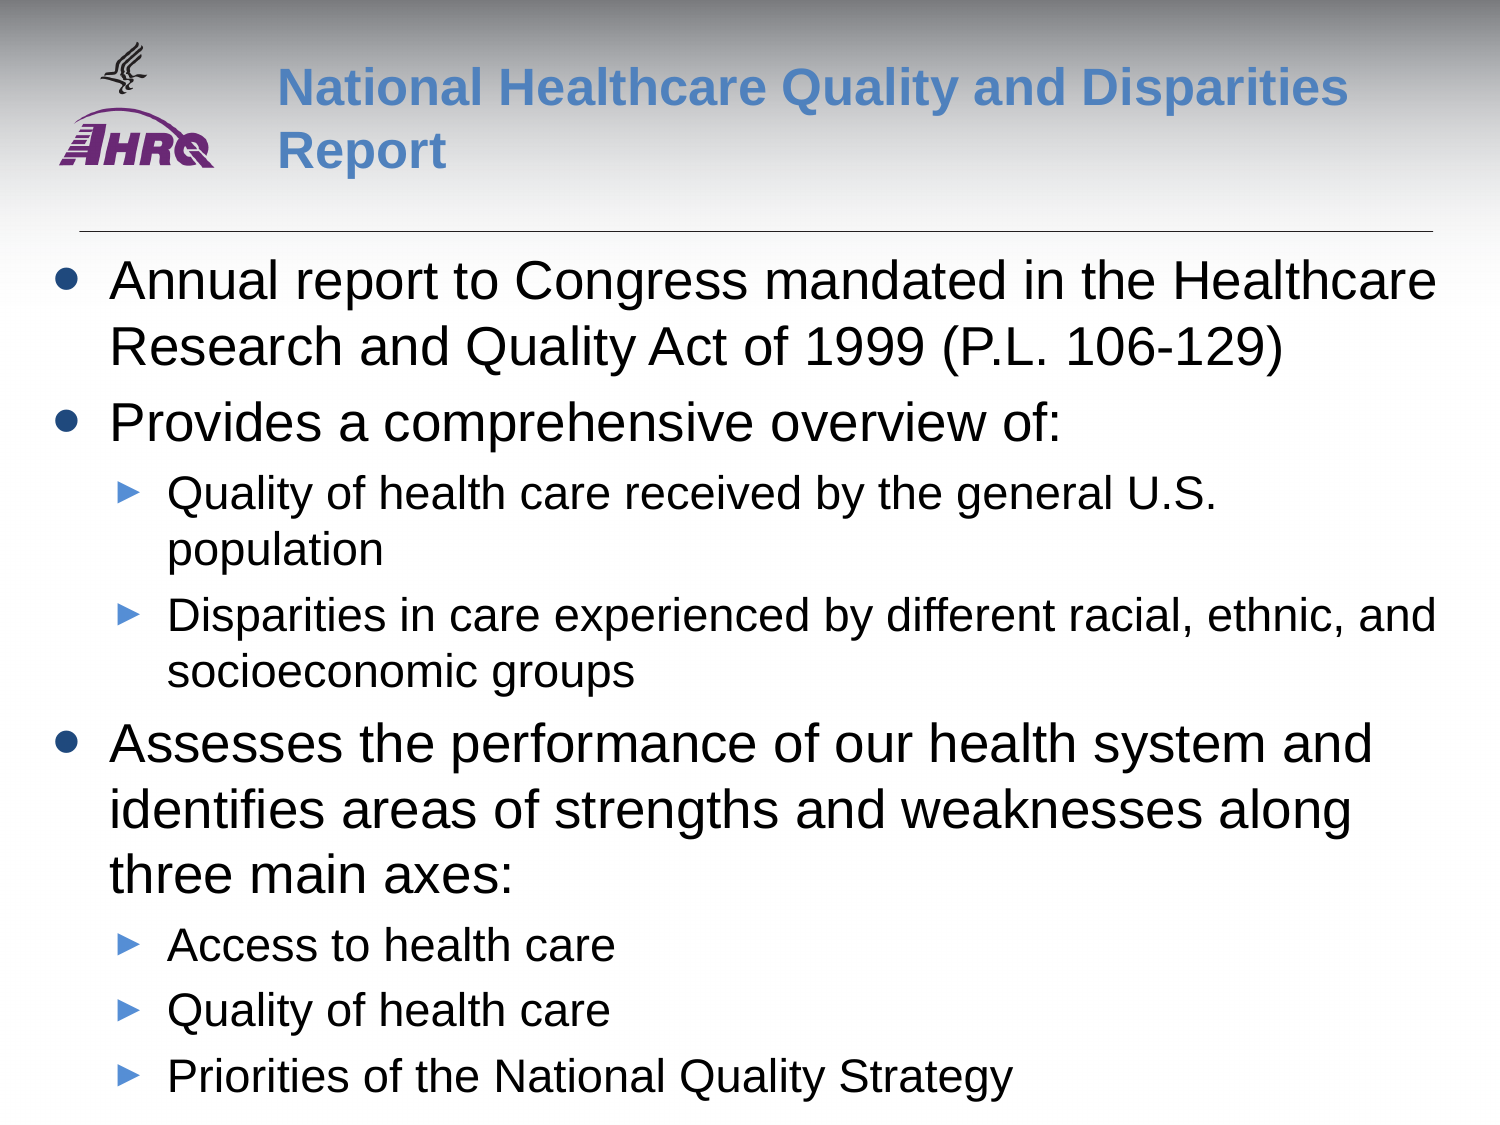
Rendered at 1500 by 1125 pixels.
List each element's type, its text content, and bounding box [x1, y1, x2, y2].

title National Healthcare Quality and Disparities Report [262, 45, 1425, 188]
picture [0, 0, 1500, 1125]
list Annual report to Congress mandated in the Healthcare Research and Quality Act of 1999 (P.L. 106-129) Provides a comprehensive overview of: Quality of health care received by the general U.S. population Disparities in care experienced by different racial, ethnic, and socioeconomic groups Assesses the performance of our health system and identifies areas of strengths and weaknesses along three main axes: Access to health care Quality of health care Priorities of the National Quality Strategy [37, 237, 1463, 1125]
